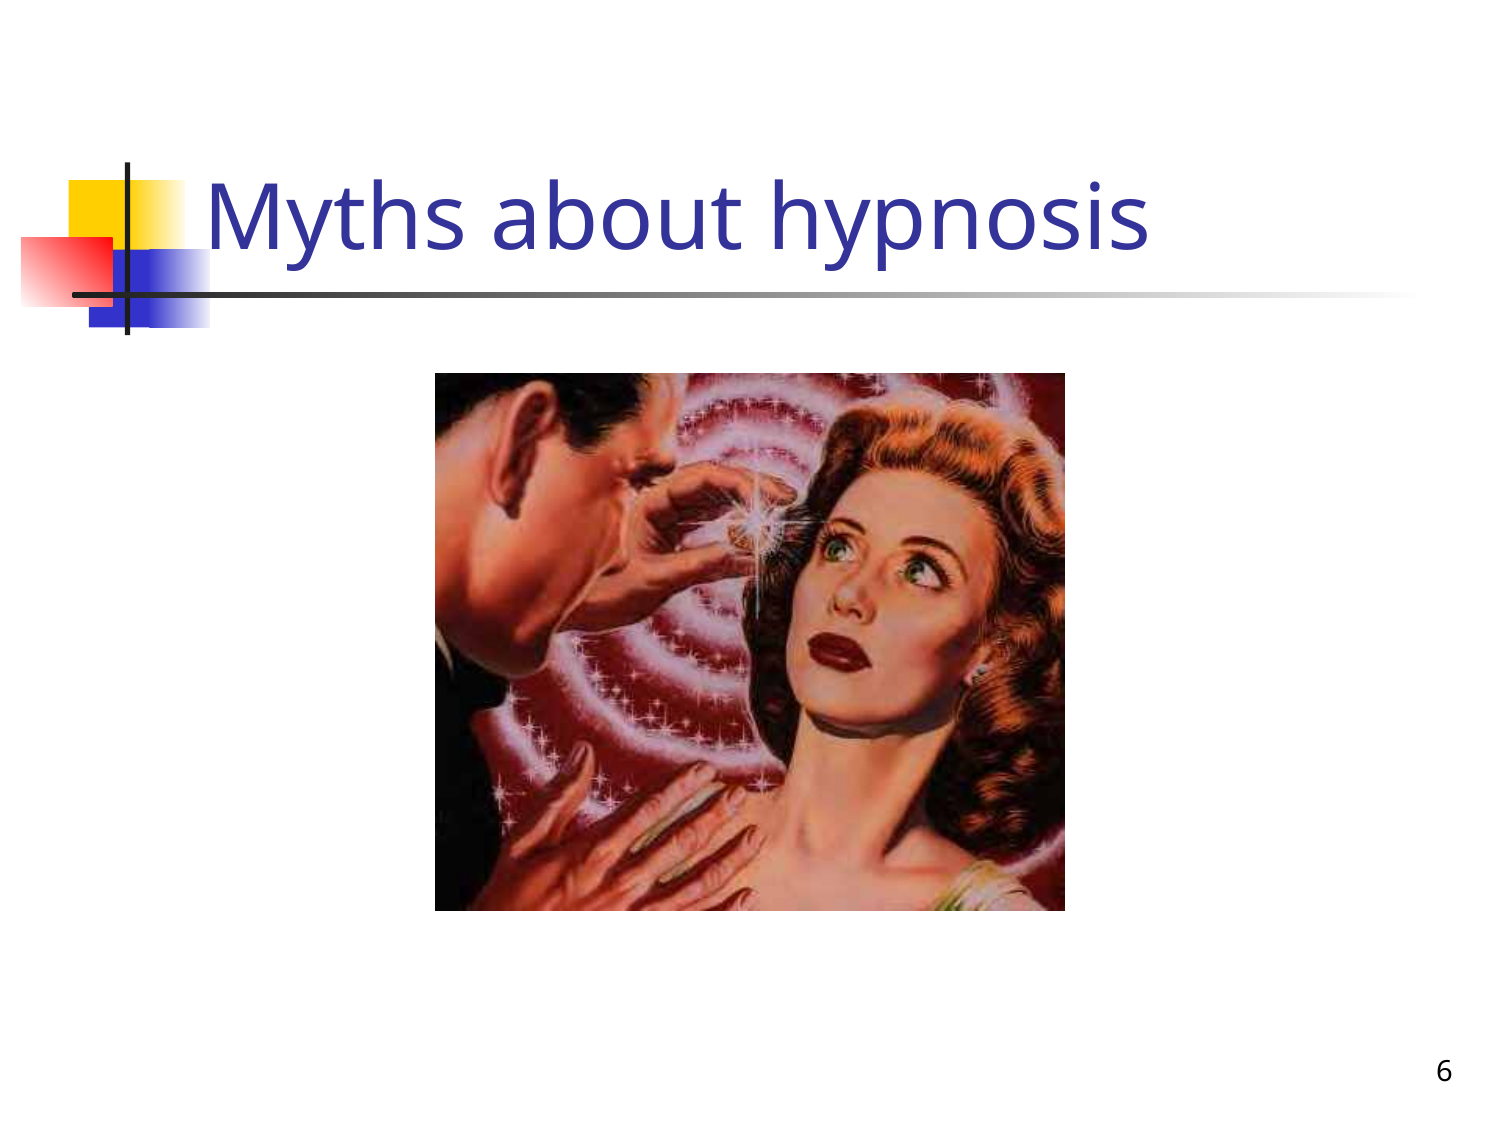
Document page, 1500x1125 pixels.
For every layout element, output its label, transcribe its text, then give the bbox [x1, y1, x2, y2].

title Myths about hypnosis [188, 35, 1468, 275]
slide_number 6 [1155, 1024, 1468, 1100]
picture [434, 373, 1066, 912]
